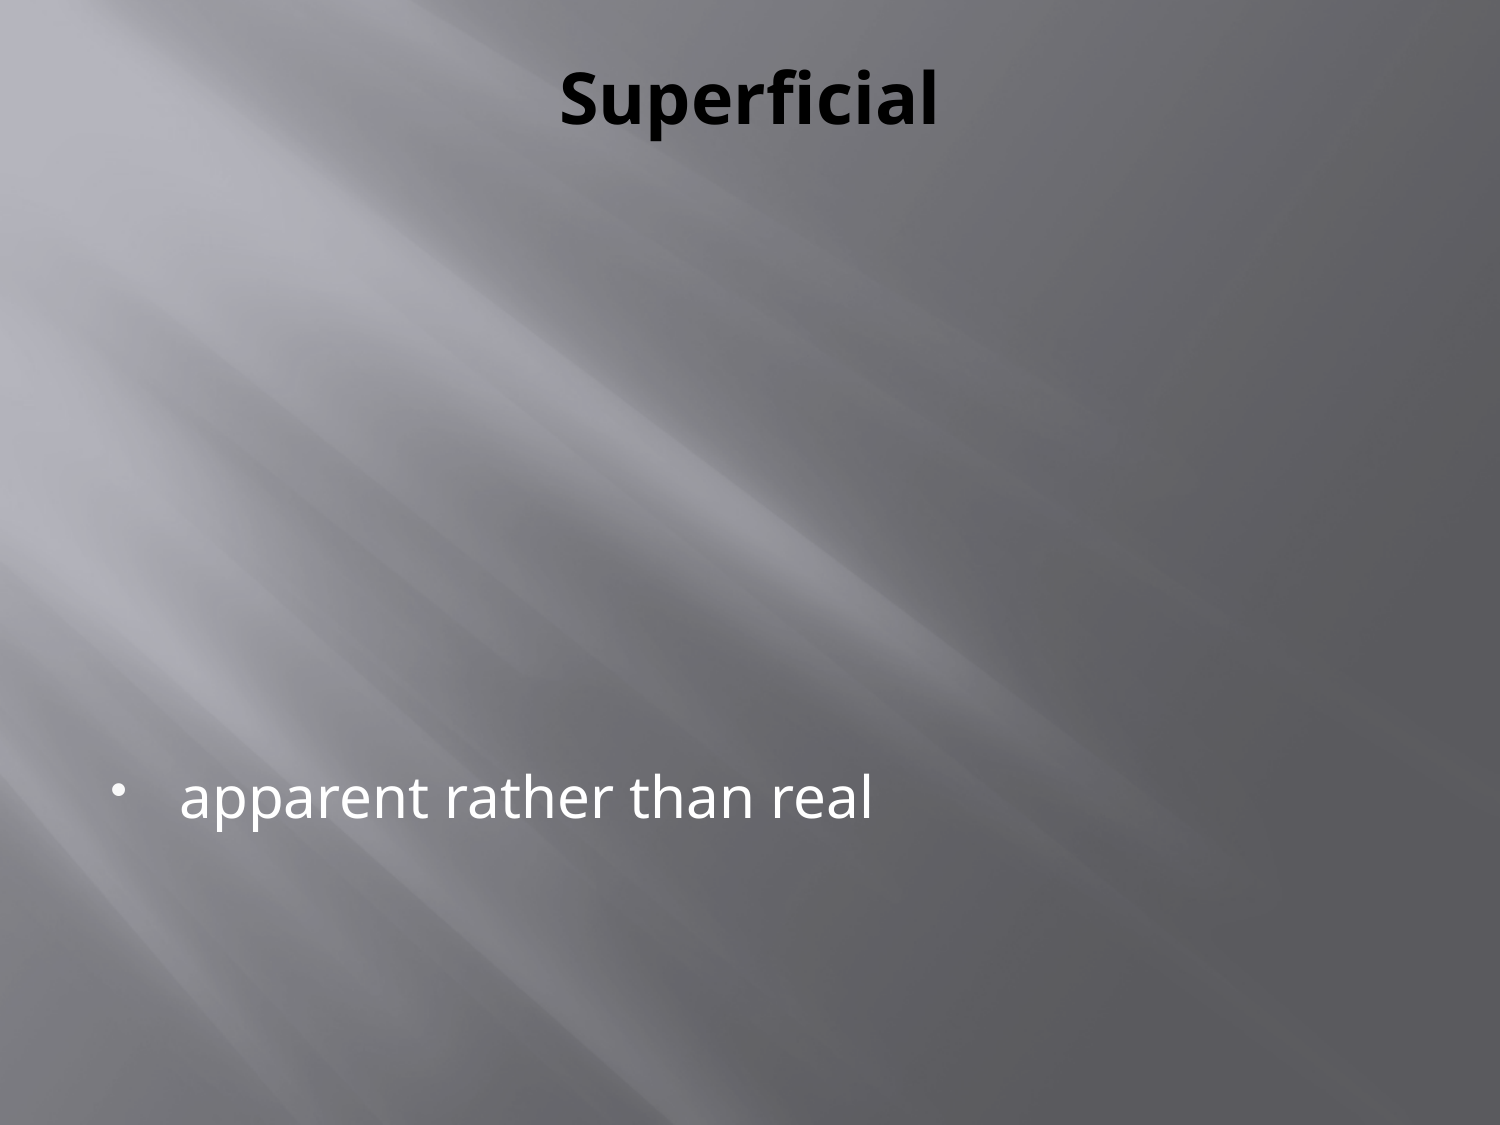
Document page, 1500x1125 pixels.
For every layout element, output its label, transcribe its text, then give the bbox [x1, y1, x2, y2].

title Superficial [75, 45, 1425, 233]
list apparent rather than real [75, 262, 1425, 1035]
